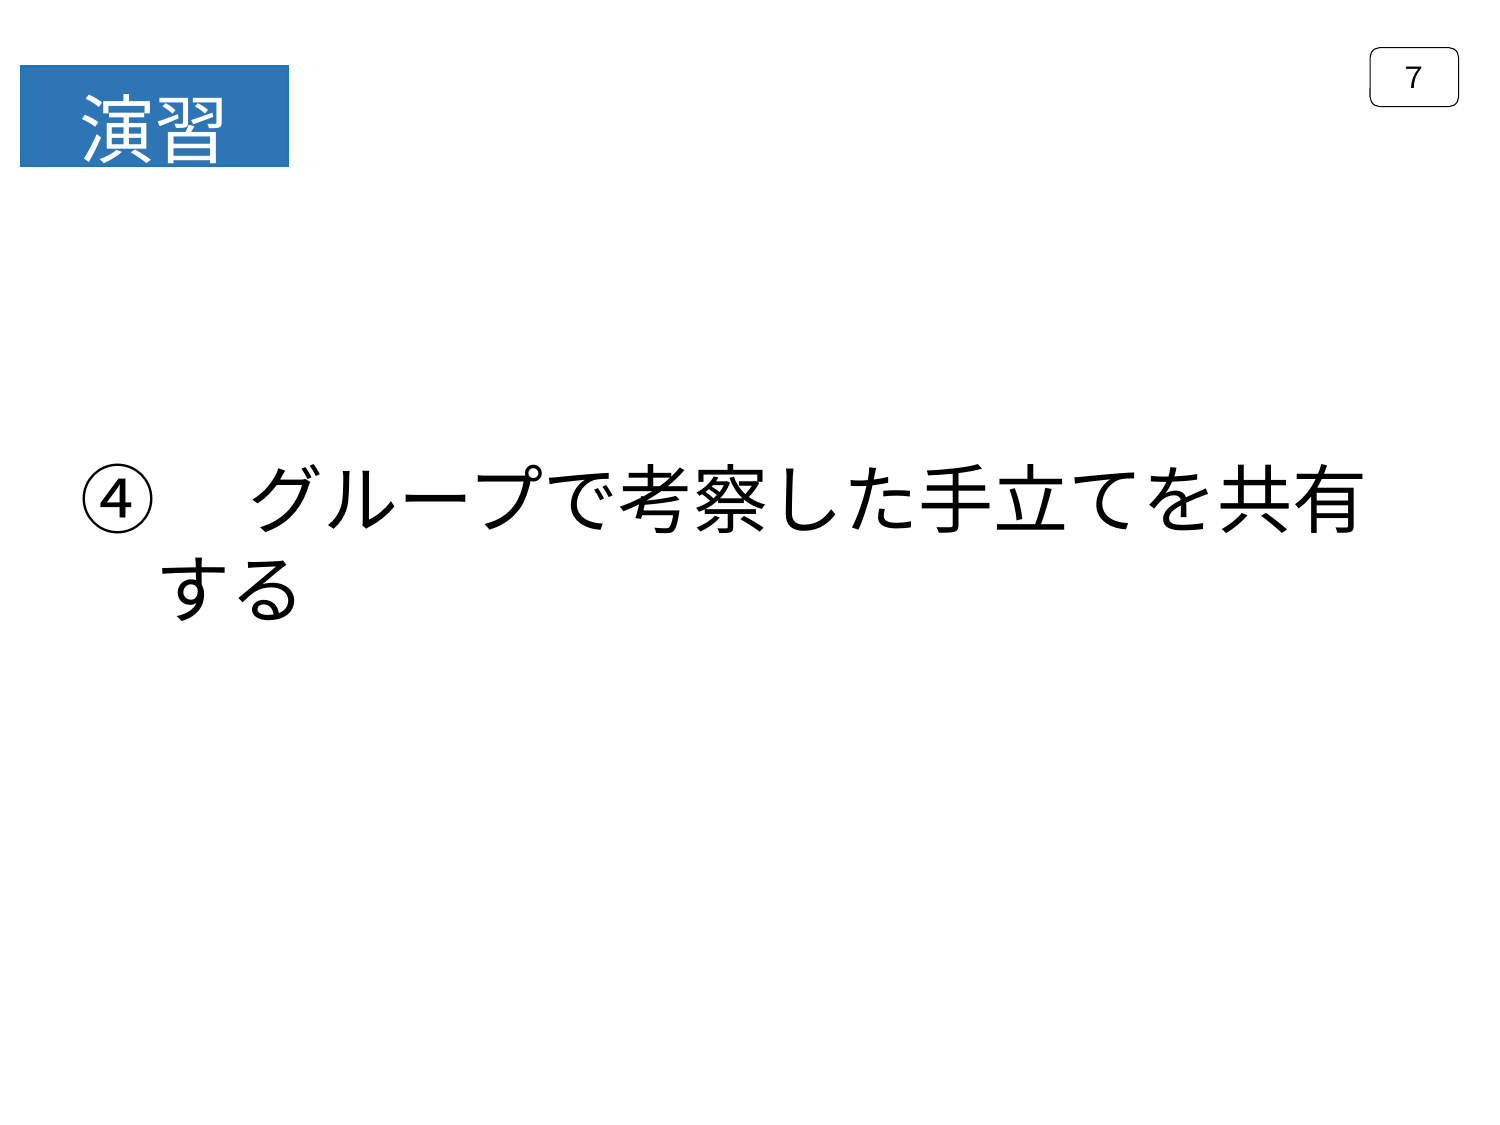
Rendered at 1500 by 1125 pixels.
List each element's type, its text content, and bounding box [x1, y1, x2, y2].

text_box ７ [1368, 46, 1460, 108]
text_box 演習 [20, 65, 289, 167]
text_box ④ グループで考察した手立てを共有 する [65, 444, 1459, 640]
